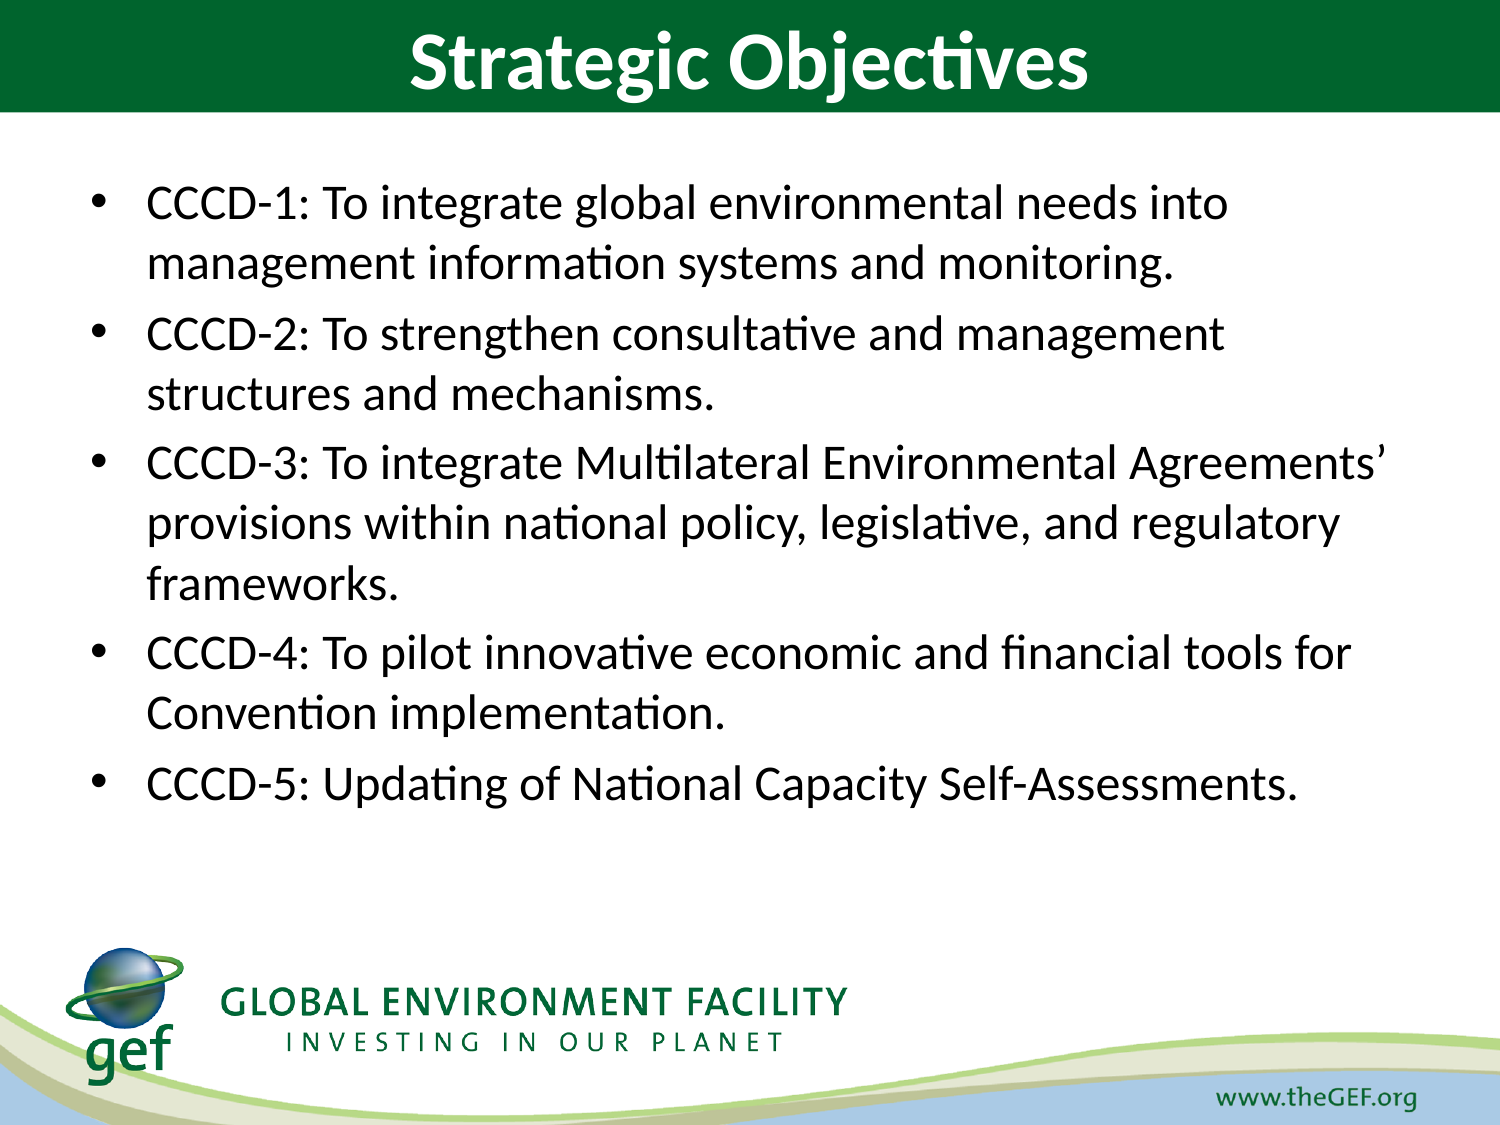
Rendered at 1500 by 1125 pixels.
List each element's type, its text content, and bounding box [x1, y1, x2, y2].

list CCCD-1: To integrate global environmental needs into management information systems and monitoring. CCCD-2: To strengthen consultative and management structures and mechanisms. CCCD-3: To integrate Multilateral Environmental Agreements’ provisions within national policy, legislative, and regulatory frameworks. CCCD-4: To pilot innovative economic and financial tools for Convention implementation. CCCD-5: Updating of National Capacity Self-Assessments. [75, 162, 1425, 905]
picture [0, 920, 1500, 1125]
text_box Strategic Objectives [0, 0, 1500, 113]
